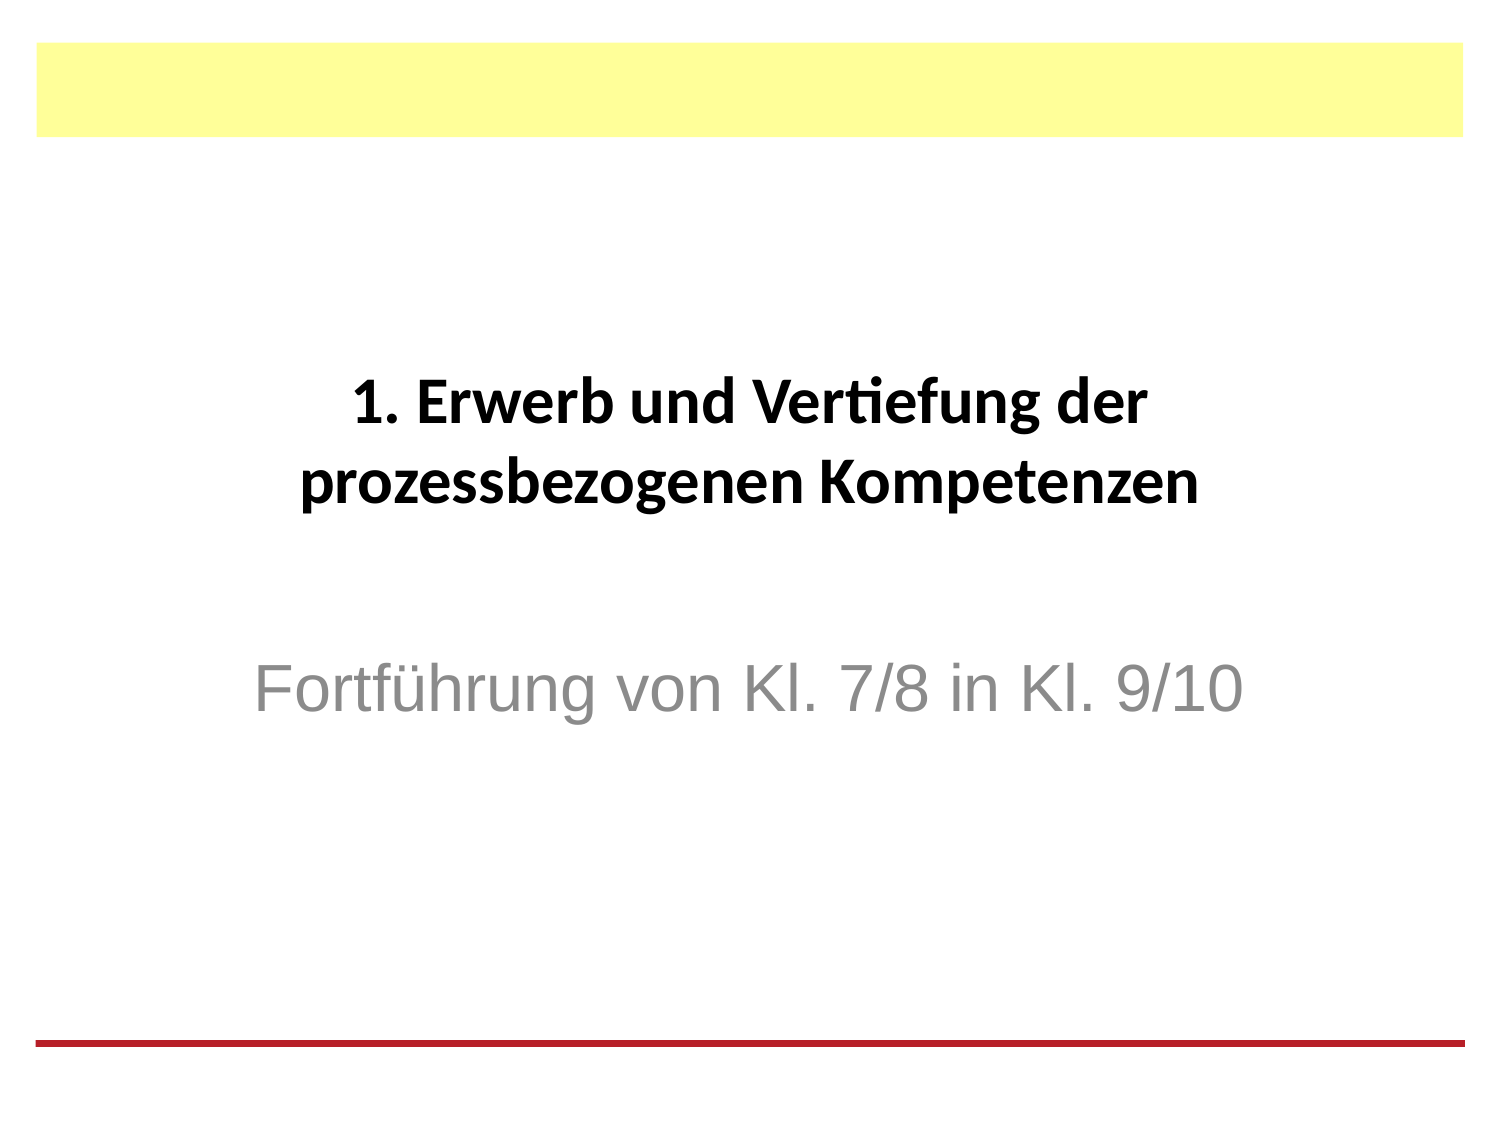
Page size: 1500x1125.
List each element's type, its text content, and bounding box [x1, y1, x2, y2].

subtitle Fortführung von Kl. 7/8 in Kl. 9/10 [225, 637, 1275, 925]
title 1. Erwerb und Vertiefung der prozessbezogenen Kompetenzen [112, 349, 1388, 591]
